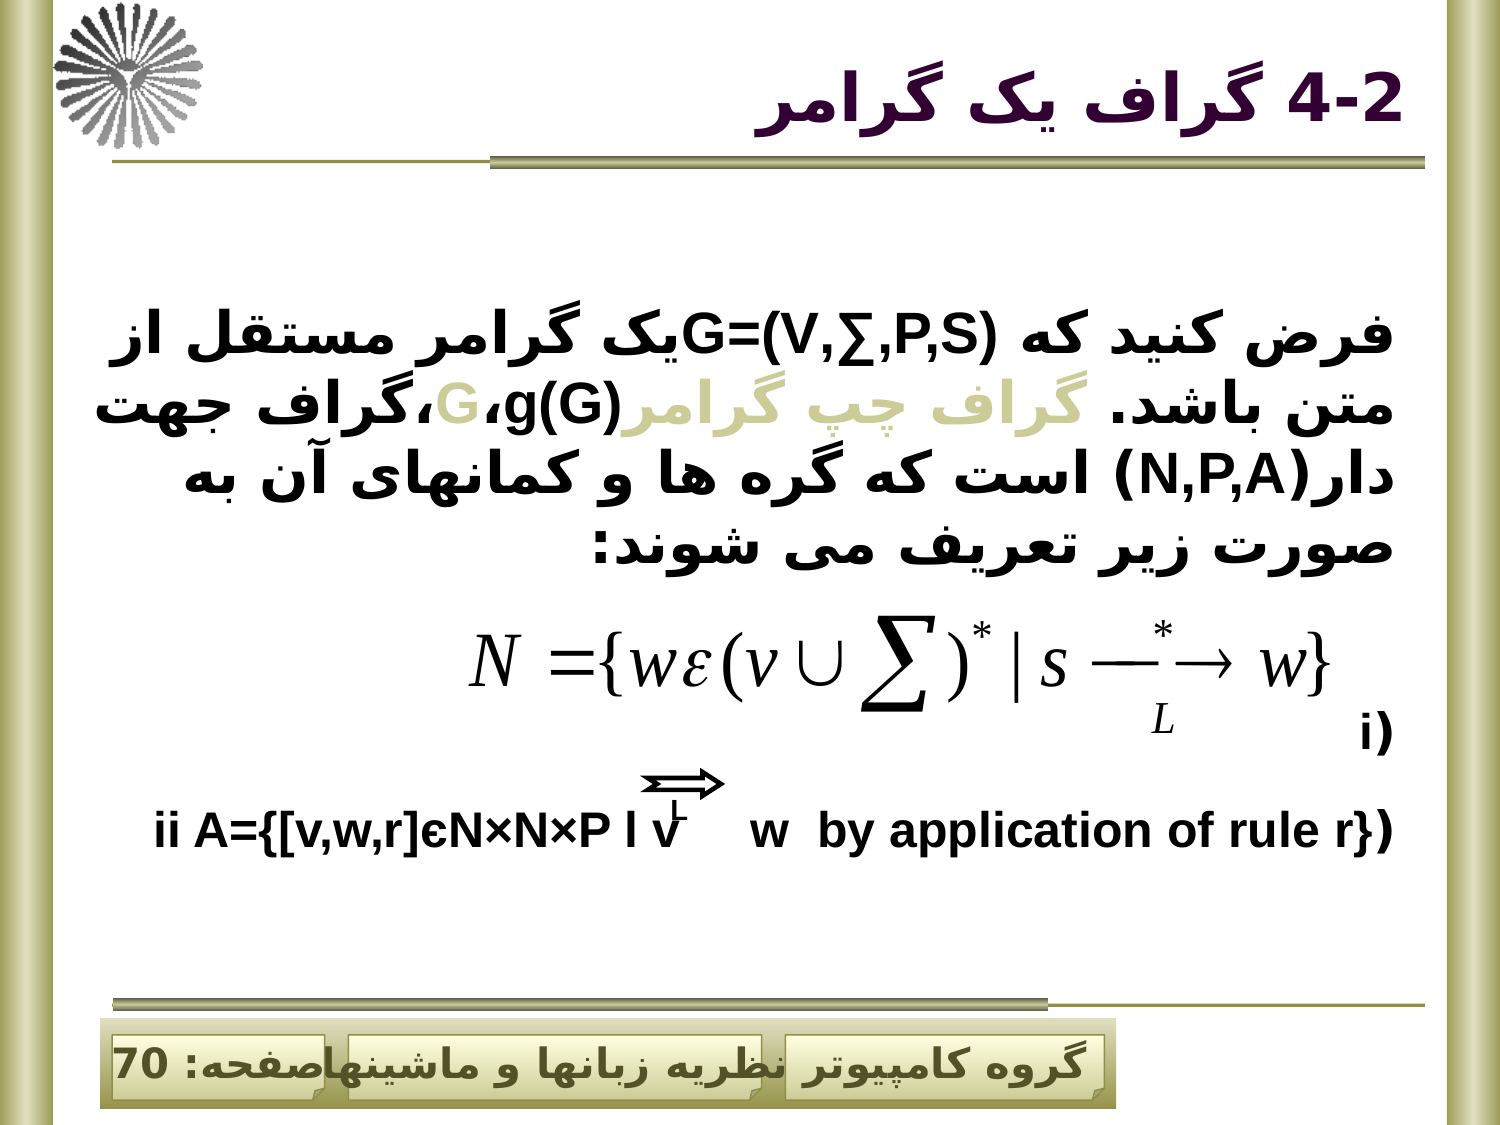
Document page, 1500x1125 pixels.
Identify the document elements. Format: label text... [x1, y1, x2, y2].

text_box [0, 287, 1500, 835]
title 4-2 گراف یک گرامر [147, 42, 1423, 147]
